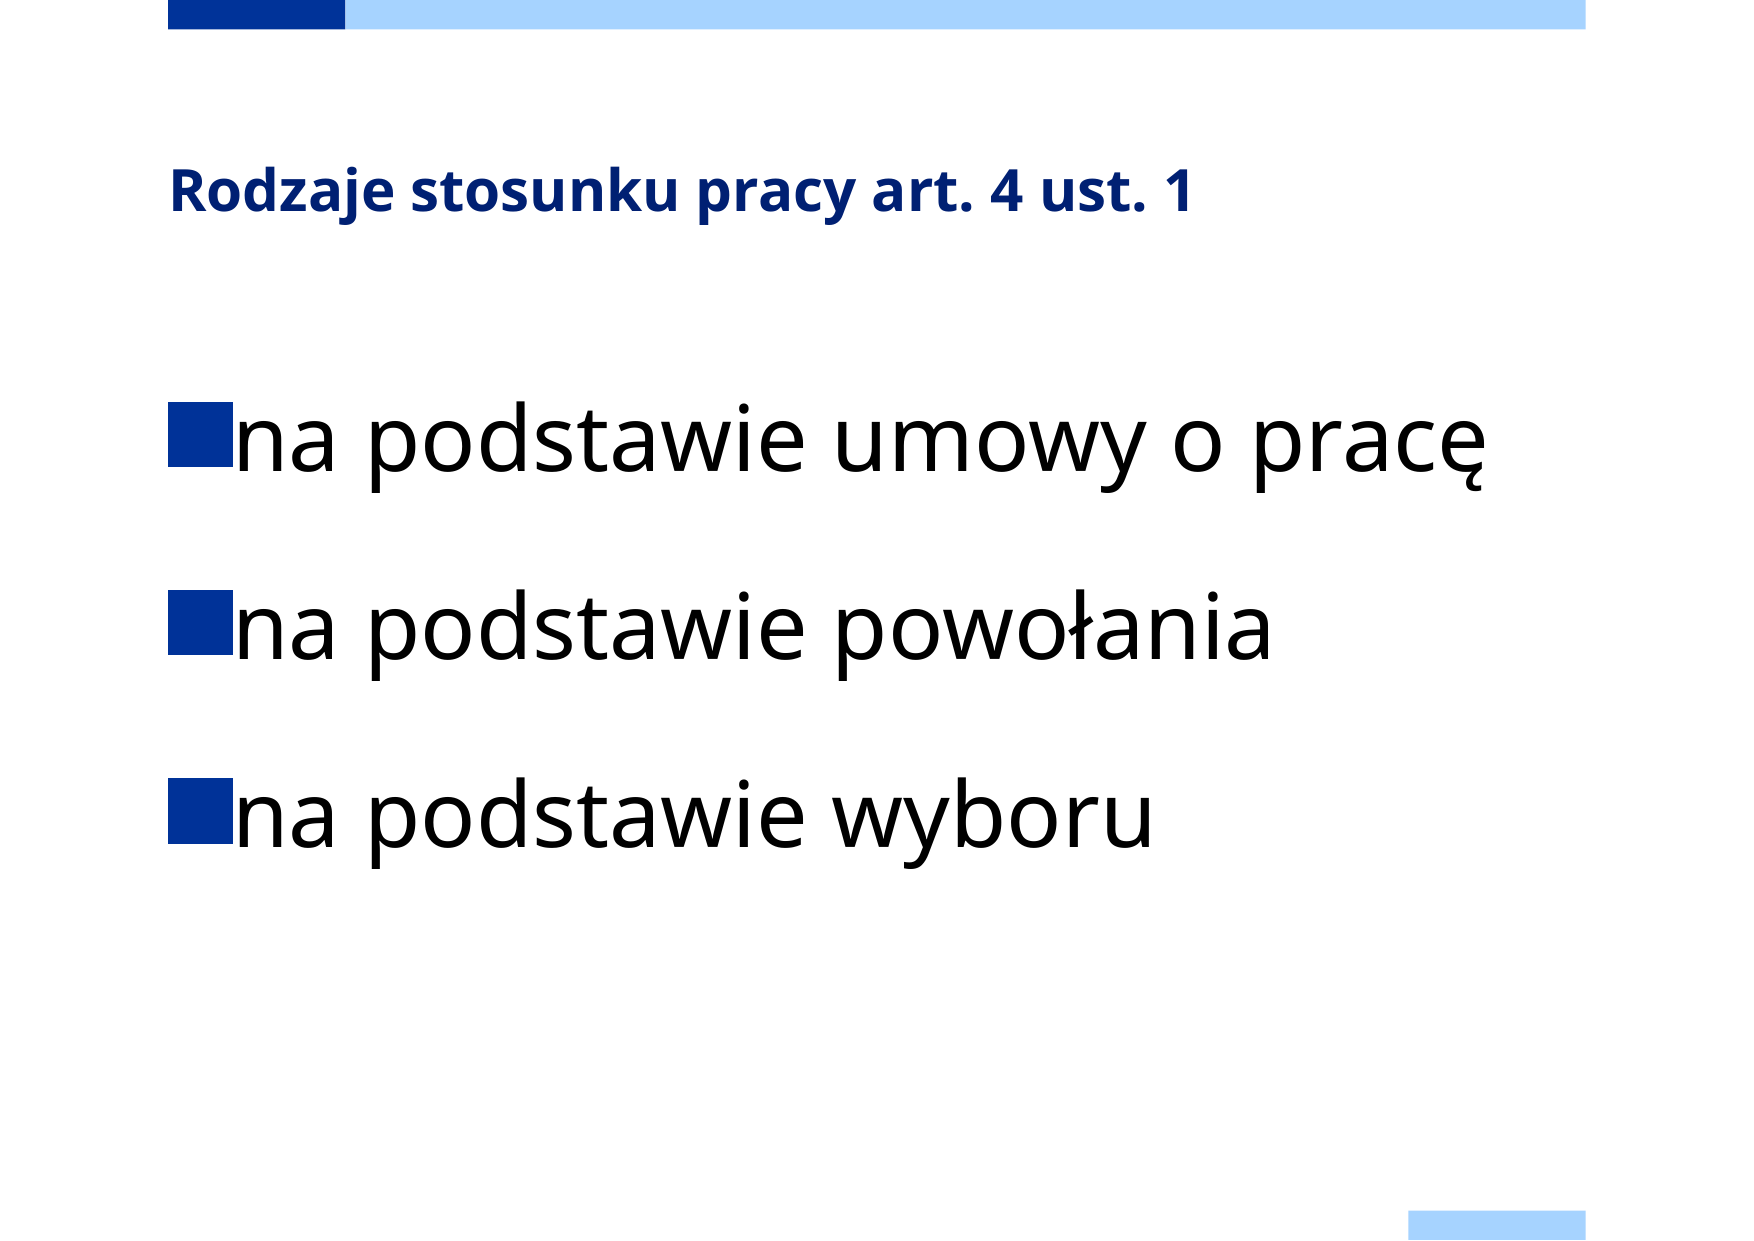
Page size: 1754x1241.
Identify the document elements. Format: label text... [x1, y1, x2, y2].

picture [168, 778, 233, 844]
title Rodzaje stosunku pracy art. 4 ust. 1 [168, 147, 1586, 325]
picture [168, 402, 233, 467]
picture [168, 590, 233, 655]
list na podstawie umowy o pracę na podstawie powołania na podstawie wyboru [168, 325, 1586, 1093]
